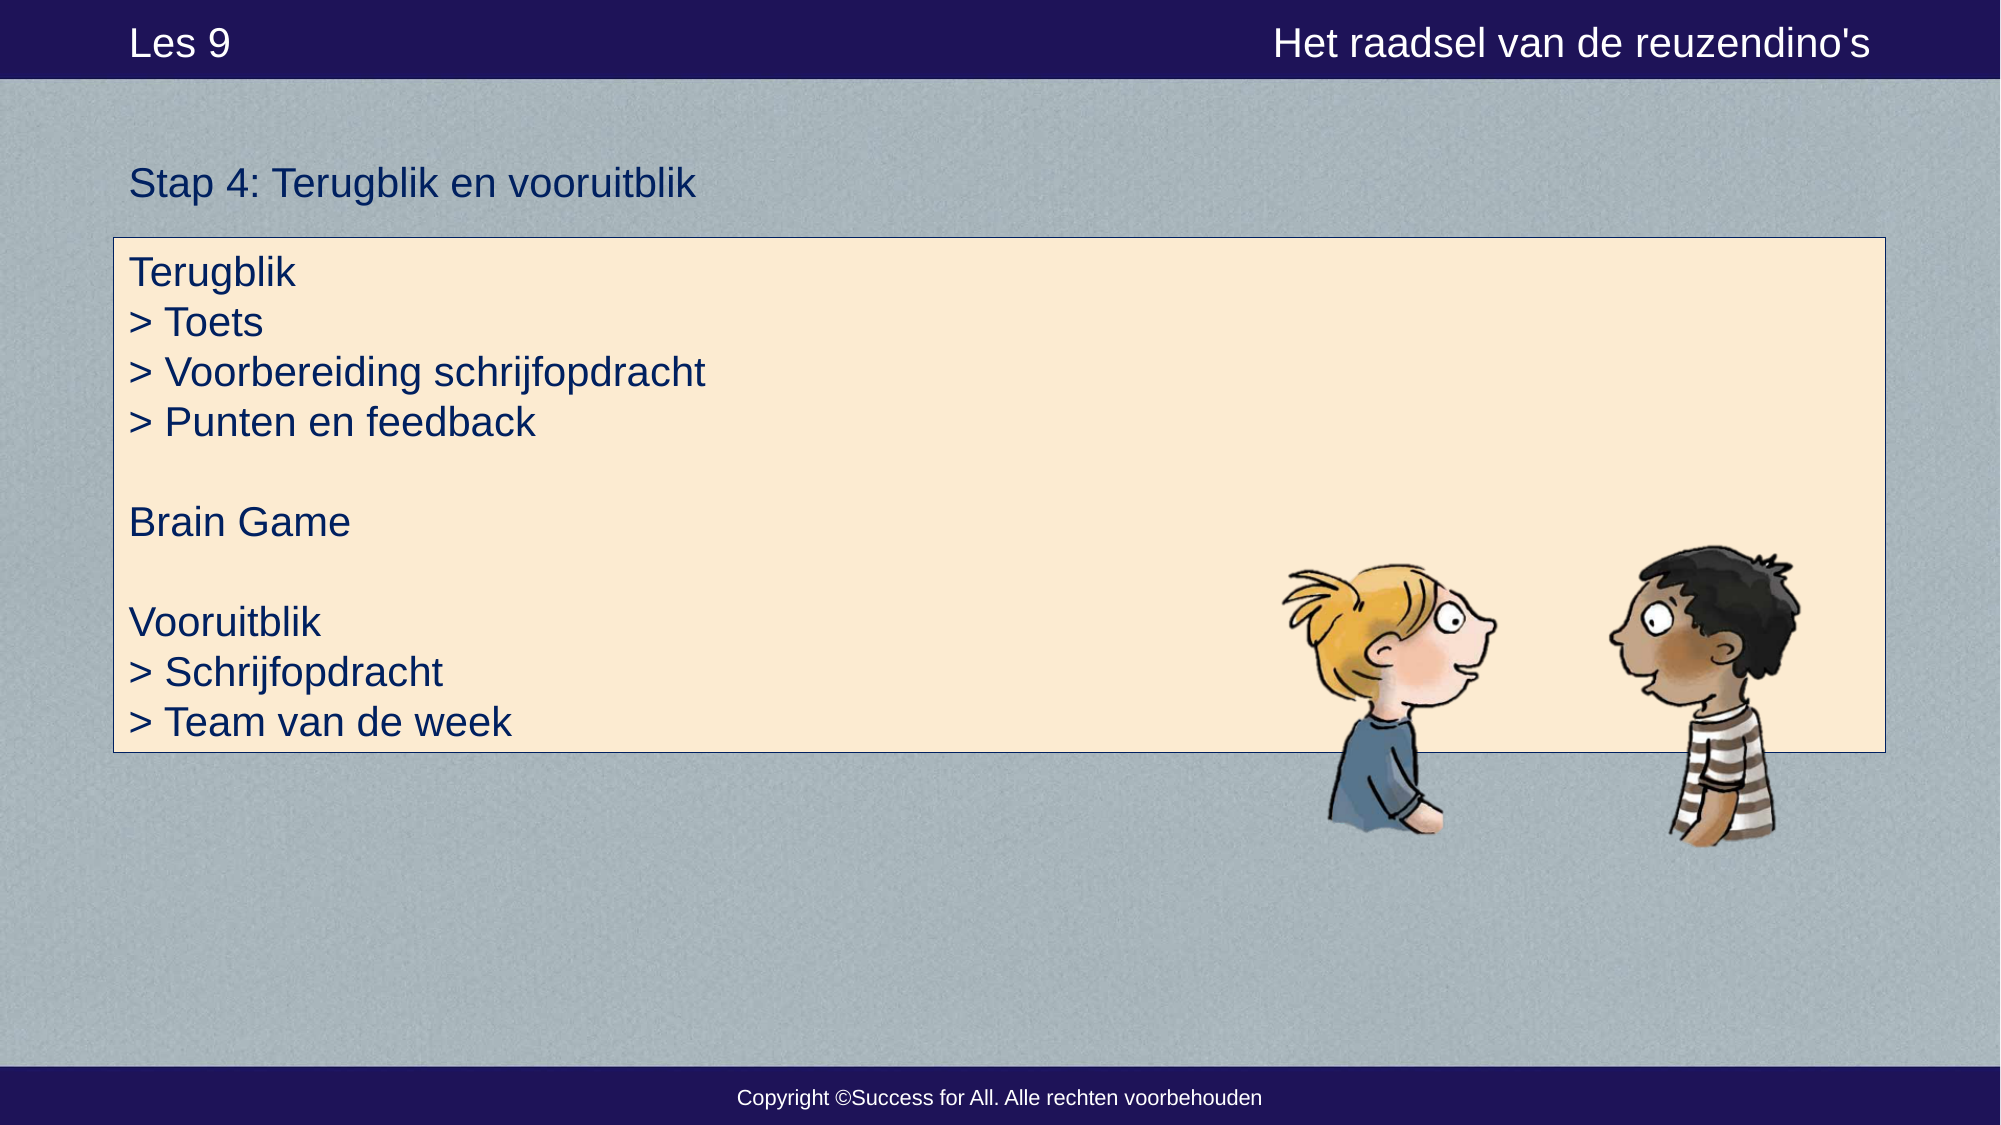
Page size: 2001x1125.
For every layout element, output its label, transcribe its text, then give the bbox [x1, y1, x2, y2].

picture [0, 0, 2001, 1125]
text_box Les 9 [114, 8, 354, 73]
text_box Het raadsel van de reuzendino's [999, 8, 1886, 73]
text_box Copyright ©Success for All. Alle rechten voorbehouden [0, 1076, 2000, 1125]
text_box Terugblik > Toets > Voorbereiding schrijfopdracht > Punten en feedback Brain Game Vooruitblik > Schrijfopdracht > Team van de week [113, 237, 1886, 753]
text_box Stap 4: Terugblik en vooruitblik [113, 148, 1635, 214]
